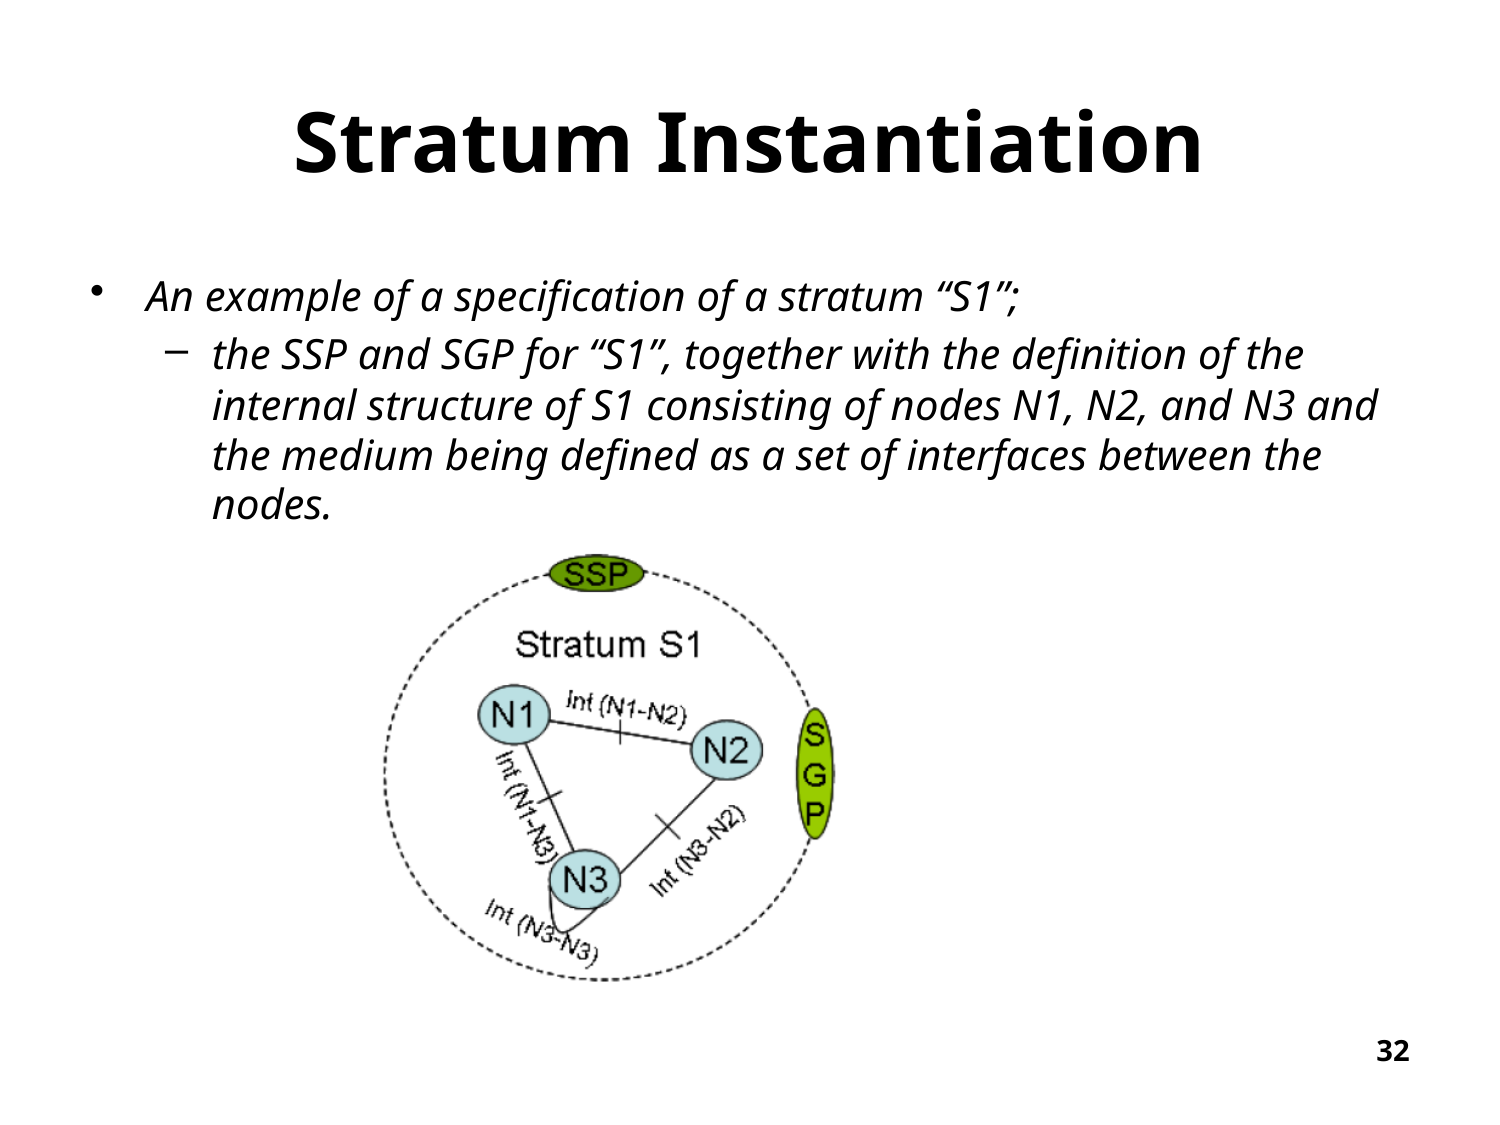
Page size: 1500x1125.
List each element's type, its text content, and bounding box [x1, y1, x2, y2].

slide_number 32 [1074, 1024, 1426, 1103]
picture [349, 537, 855, 990]
title Stratum Instantiation [74, 44, 1426, 233]
list An example of a specification of a stratum “S1”; the SSP and SGP for “S1”, together with the definition of the internal structure of S1 consisting of nodes N1, N2, and N3 and the medium being defined as a set of interfaces between the nodes. [74, 262, 1426, 1006]
